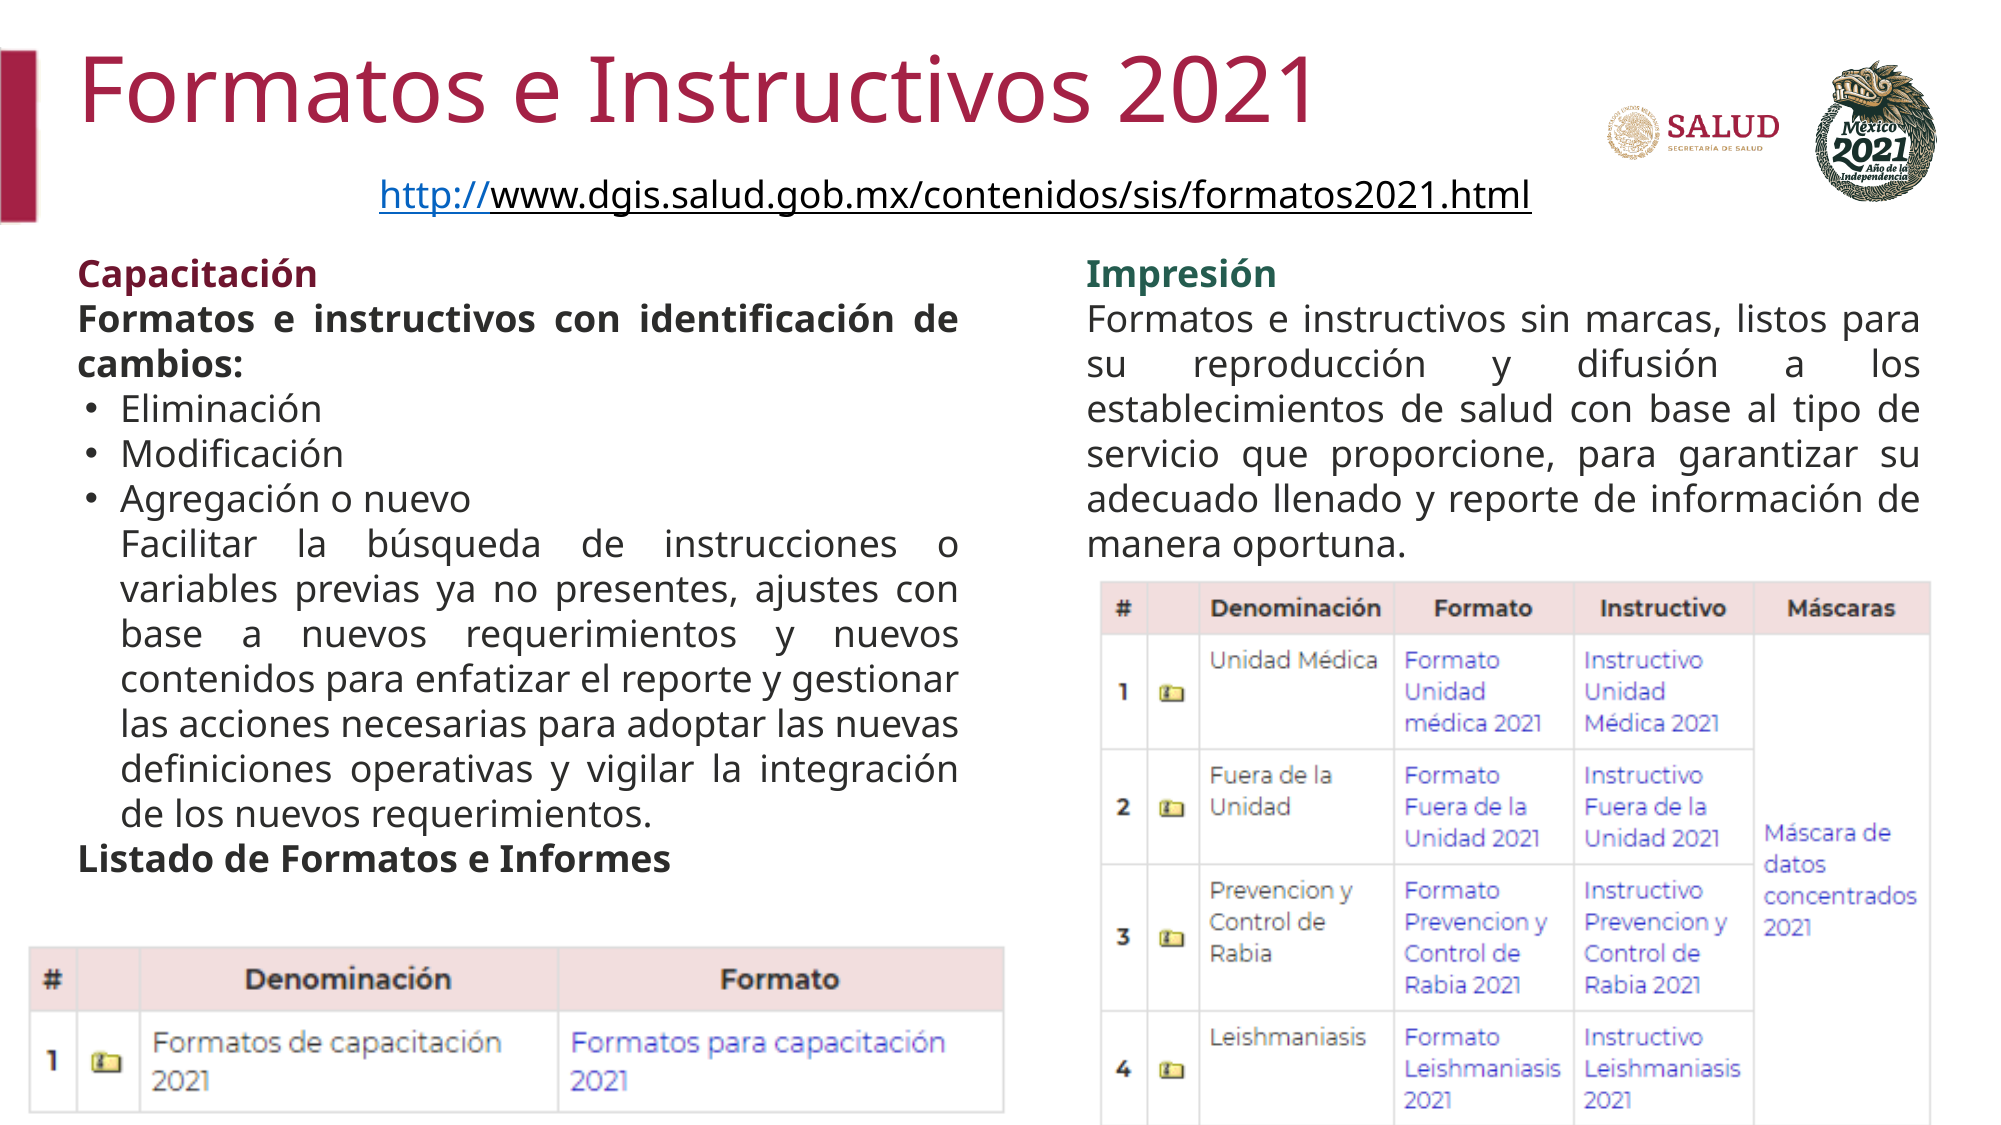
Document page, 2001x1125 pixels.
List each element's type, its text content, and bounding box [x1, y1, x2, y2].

picture [1095, 576, 1937, 1125]
picture [1815, 198, 1937, 202]
picture [18, 929, 1012, 1123]
text_box http://www.dgis.salud.gob.mx/contenidos/sis/formatos2021.html [364, 163, 1639, 230]
picture [0, 47, 41, 225]
text_box Impresión Formatos e instructivos sin marcas, listos para su reproducción y difusión a los establecimientos de salud con base al tipo de servicio que proporcione, para garantizar su adecuado llenado y reporte de información de manera oportuna. [1071, 243, 1937, 573]
text_box Capacitación Formatos e instructivos con identificación de cambios: Eliminación Modificación Agregación o nuevo Facilitar la búsqueda de instrucciones o variables previas ya no presentes, ajustes con base a nuevos requerimientos y nuevos contenidos para enfatizar el reporte y gestionar las acciones necesarias para adoptar las nuevas definiciones operativas y vigilar la integración de los nuevos requerimientos. Listado de Formatos e Informes [62, 243, 975, 888]
text_box Formatos e Instructivos 2021 [62, 0, 1937, 198]
